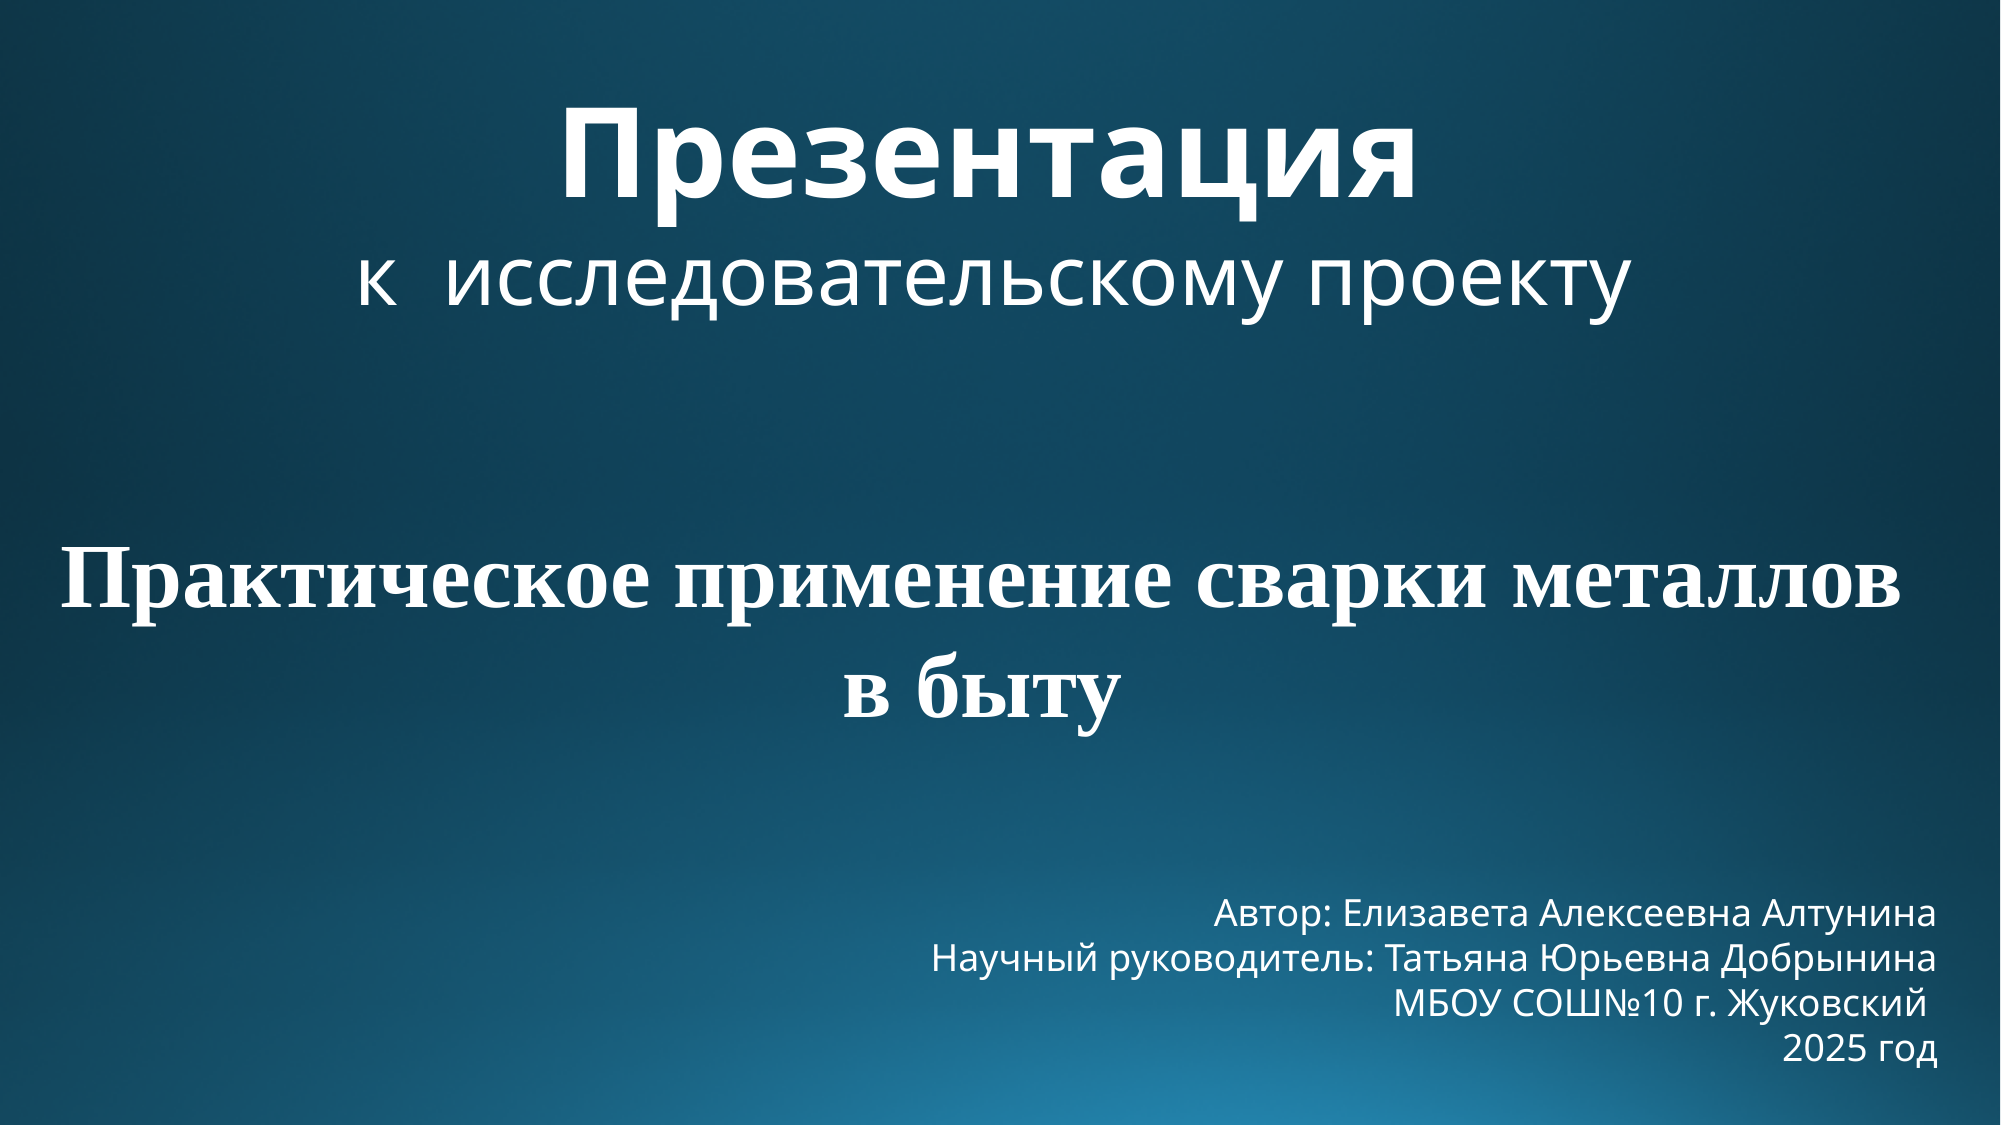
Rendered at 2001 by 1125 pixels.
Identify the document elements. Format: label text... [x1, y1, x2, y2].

text_box Презентация к исследовательскому проекту [76, 65, 1912, 330]
picture [0, 0, 2001, 1125]
text_box Автор: Елизавета Алексеевна Алтунина Научный руководитель: Татьяна Юрьевна Добрынина МБОУ СОШ№10 г. Жуковский 2025 год [143, 881, 1953, 1077]
text_box Практическое применение сварки металлов в быту [31, 508, 1934, 788]
